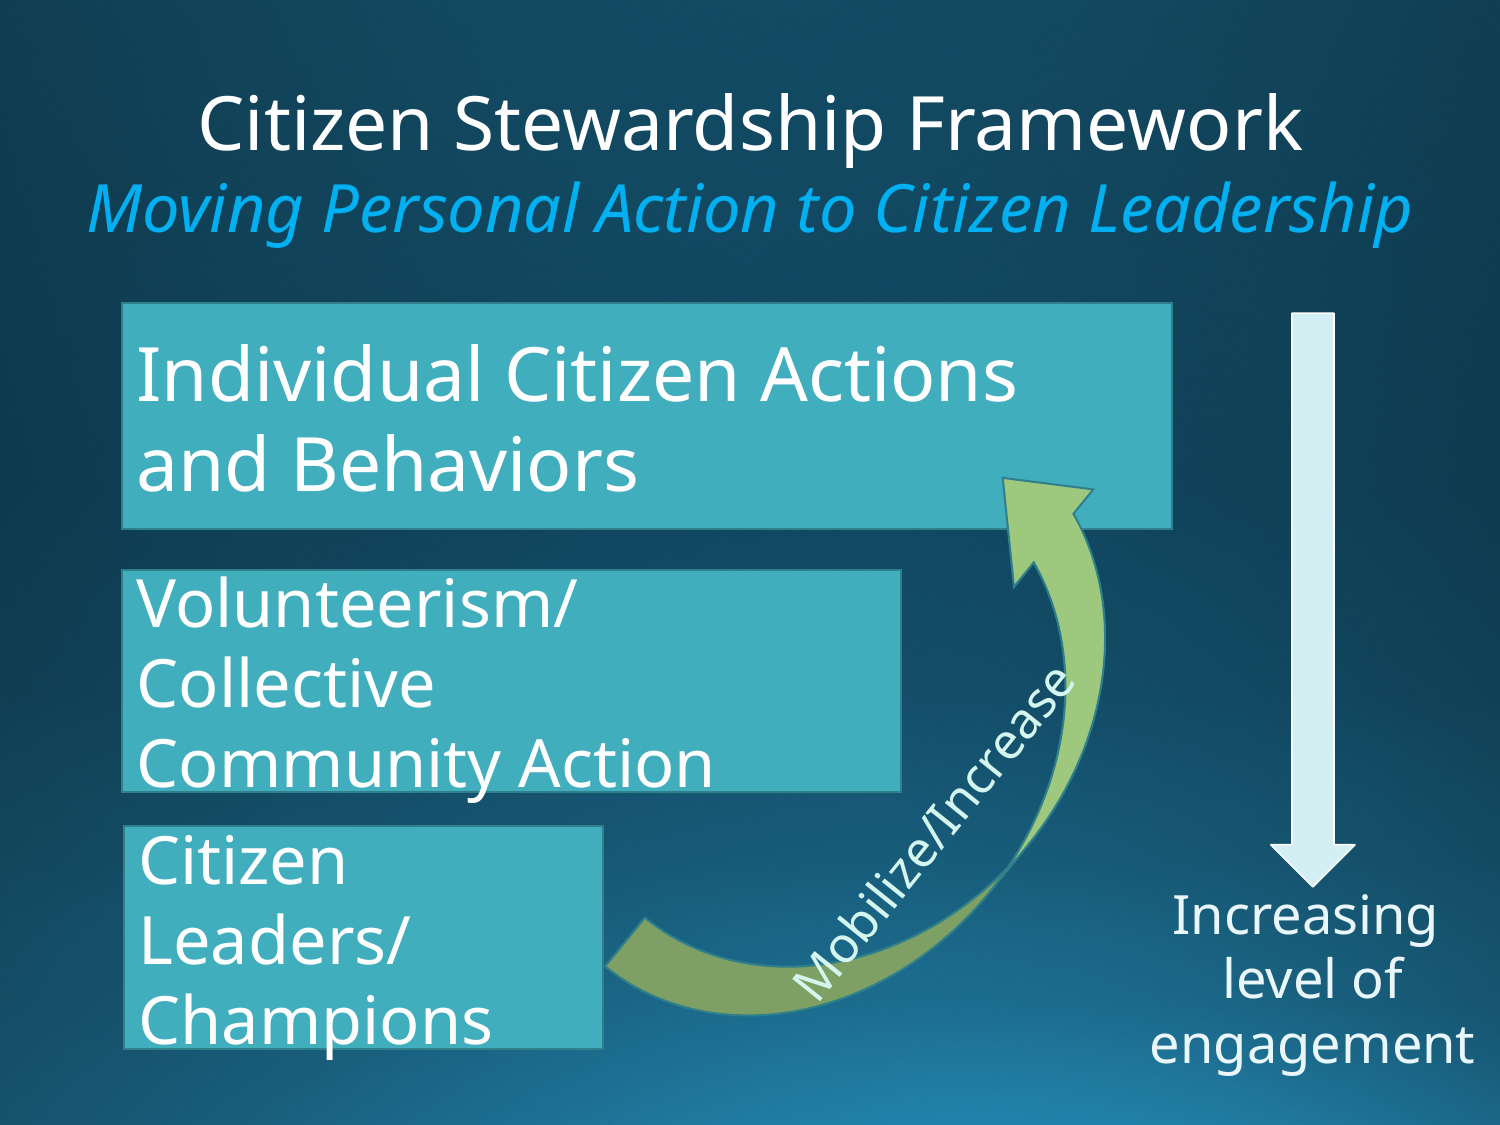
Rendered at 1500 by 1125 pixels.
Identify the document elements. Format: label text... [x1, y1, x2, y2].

text_box Individual Citizen Actions and Behaviors [121, 302, 1173, 530]
text_box Citizen Stewardship Framework Moving Personal Action to Citizen Leadership [55, 68, 1446, 253]
text_box Increasing level of engagement [1109, 872, 1500, 1083]
text_box Volunteerism/ Collective Community Action [121, 569, 902, 793]
text_box Citizen Leaders/ Champions [123, 825, 604, 1050]
text_box Mobilize/Increase [763, 633, 1101, 1028]
text_box [603, 916, 801, 1017]
picture [0, 0, 1500, 1125]
text_box [846, 476, 1107, 999]
text_box [1270, 313, 1356, 872]
